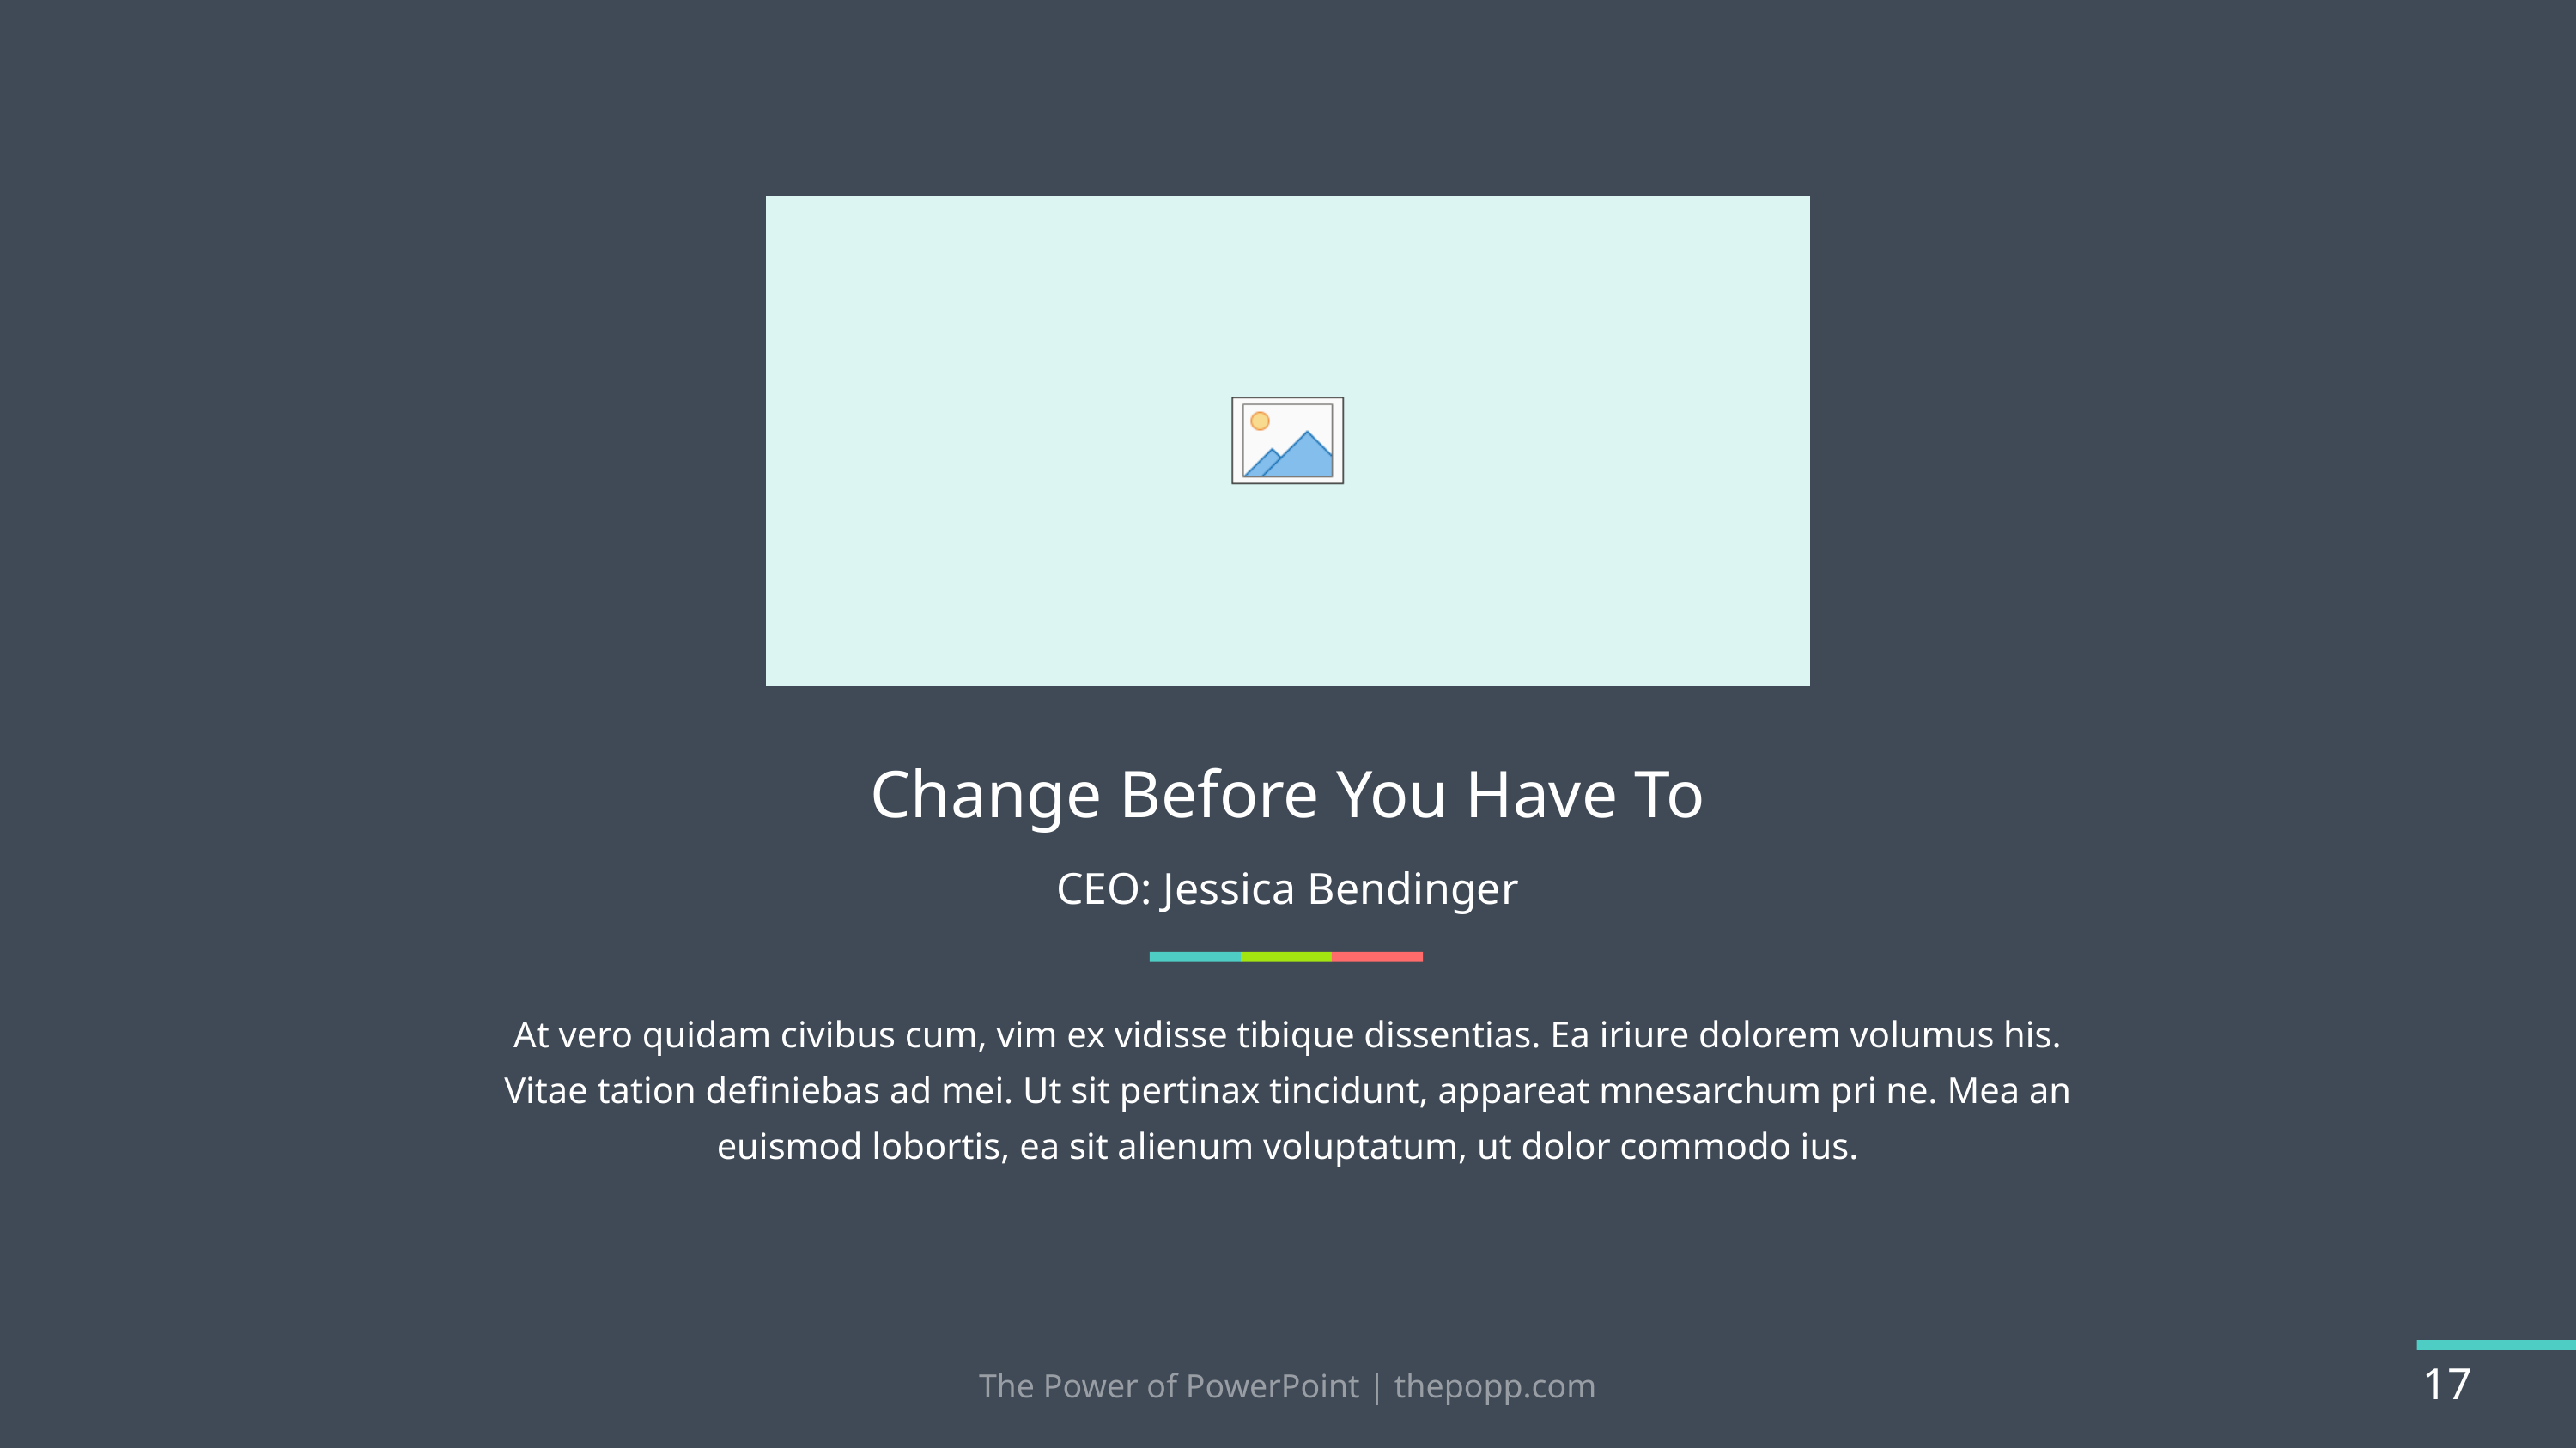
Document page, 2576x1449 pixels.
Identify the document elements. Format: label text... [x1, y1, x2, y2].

slide_number 17 [2409, 1351, 2576, 1421]
list CEO: Jessica Bendinger [402, 839, 2174, 943]
list At vero quidam civibus cum, vim ex vidisse tibique dissentias. Ea iriure dolorem volumus his. Vitae tation definiebas ad mei. Ut sit pertinax tincidunt, appareat mnesarchum pri ne. Mea an euismod lobortis, ea sit alienum voluptatum, ut dolor commodo ius. [484, 992, 2092, 1270]
footer The Power of PowerPoint | thepopp.com [853, 1349, 1723, 1427]
picture [766, 196, 1810, 686]
list Change Before You Have To [402, 739, 2174, 837]
